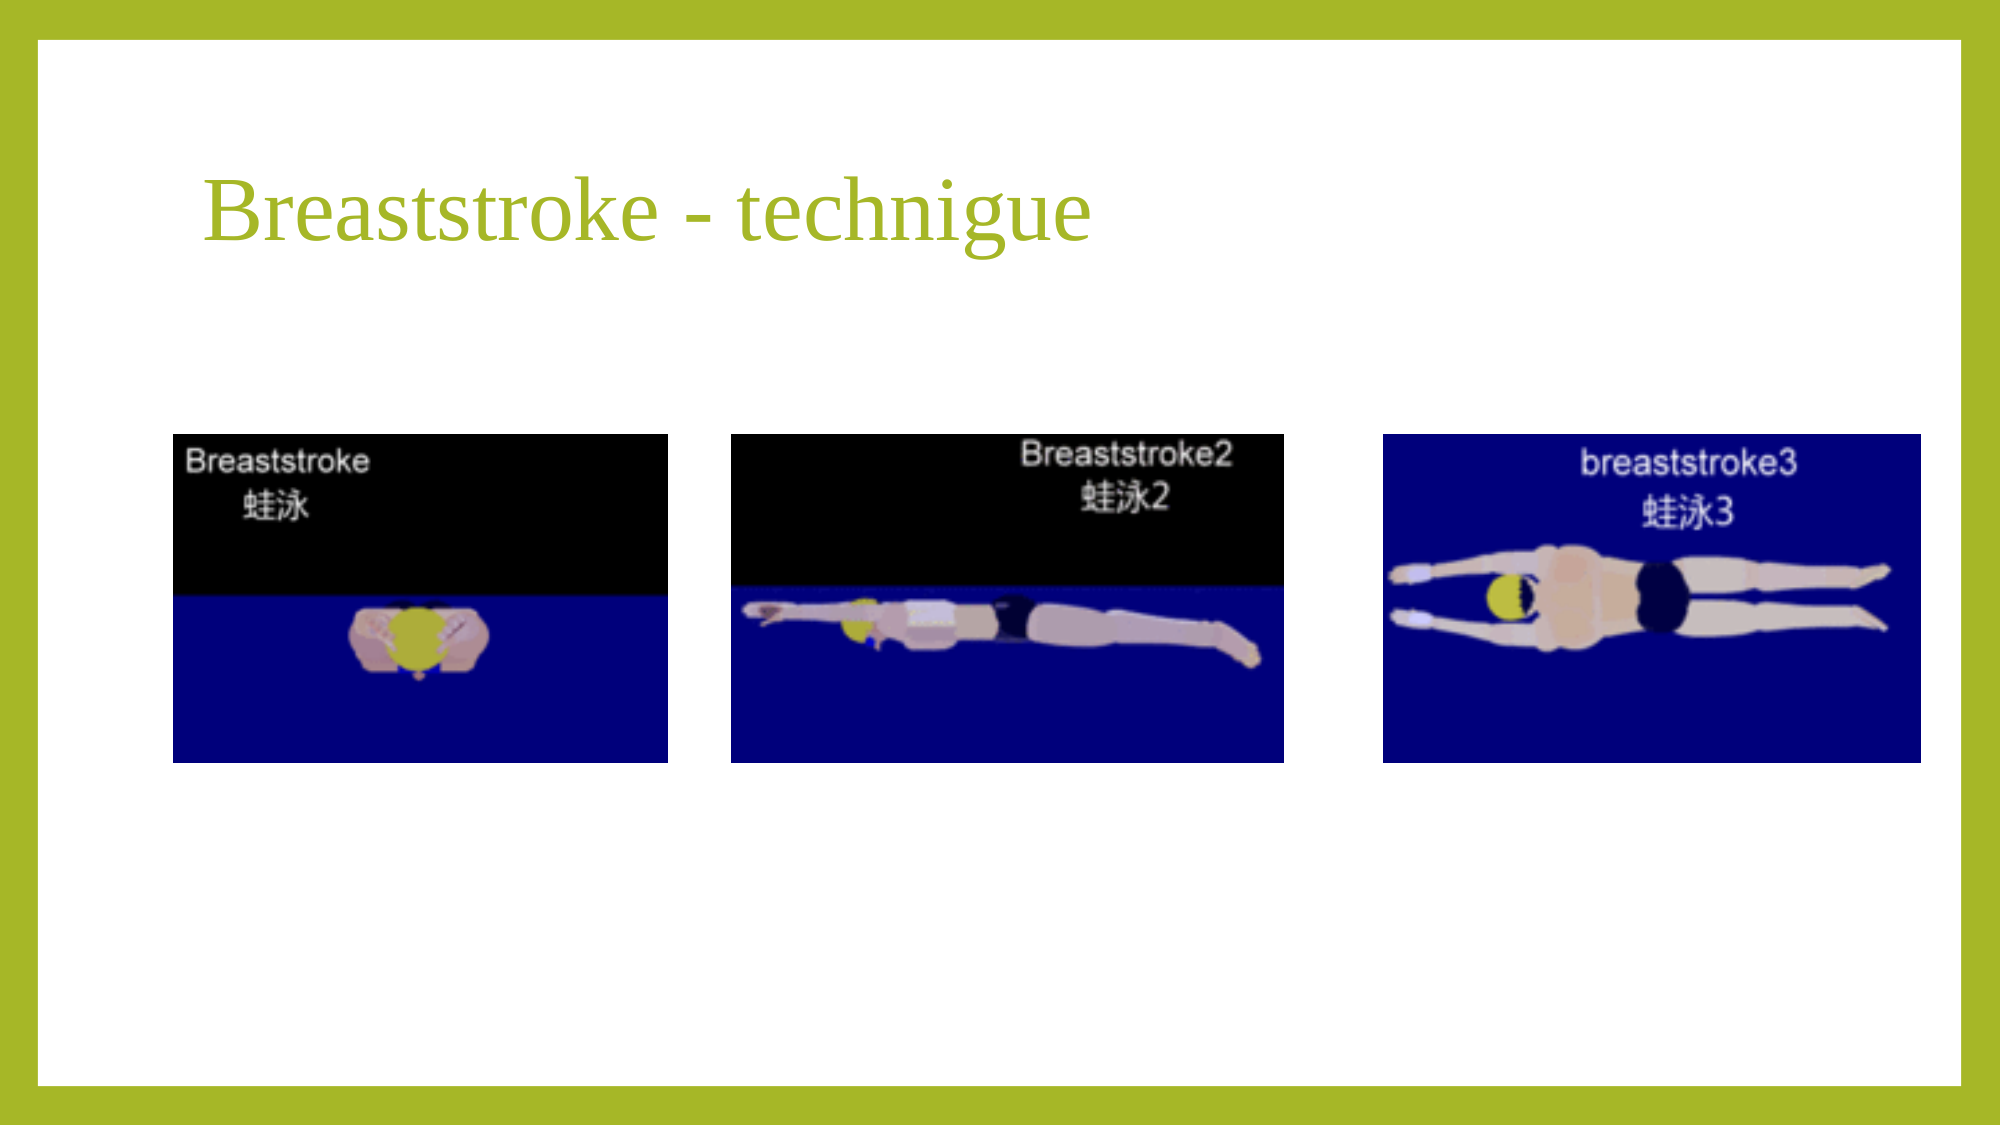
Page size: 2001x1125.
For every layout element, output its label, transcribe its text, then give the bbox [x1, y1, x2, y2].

picture [731, 434, 1285, 764]
title Breaststroke - technigue [187, 99, 1808, 323]
picture [1383, 434, 1921, 764]
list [173, 434, 668, 764]
